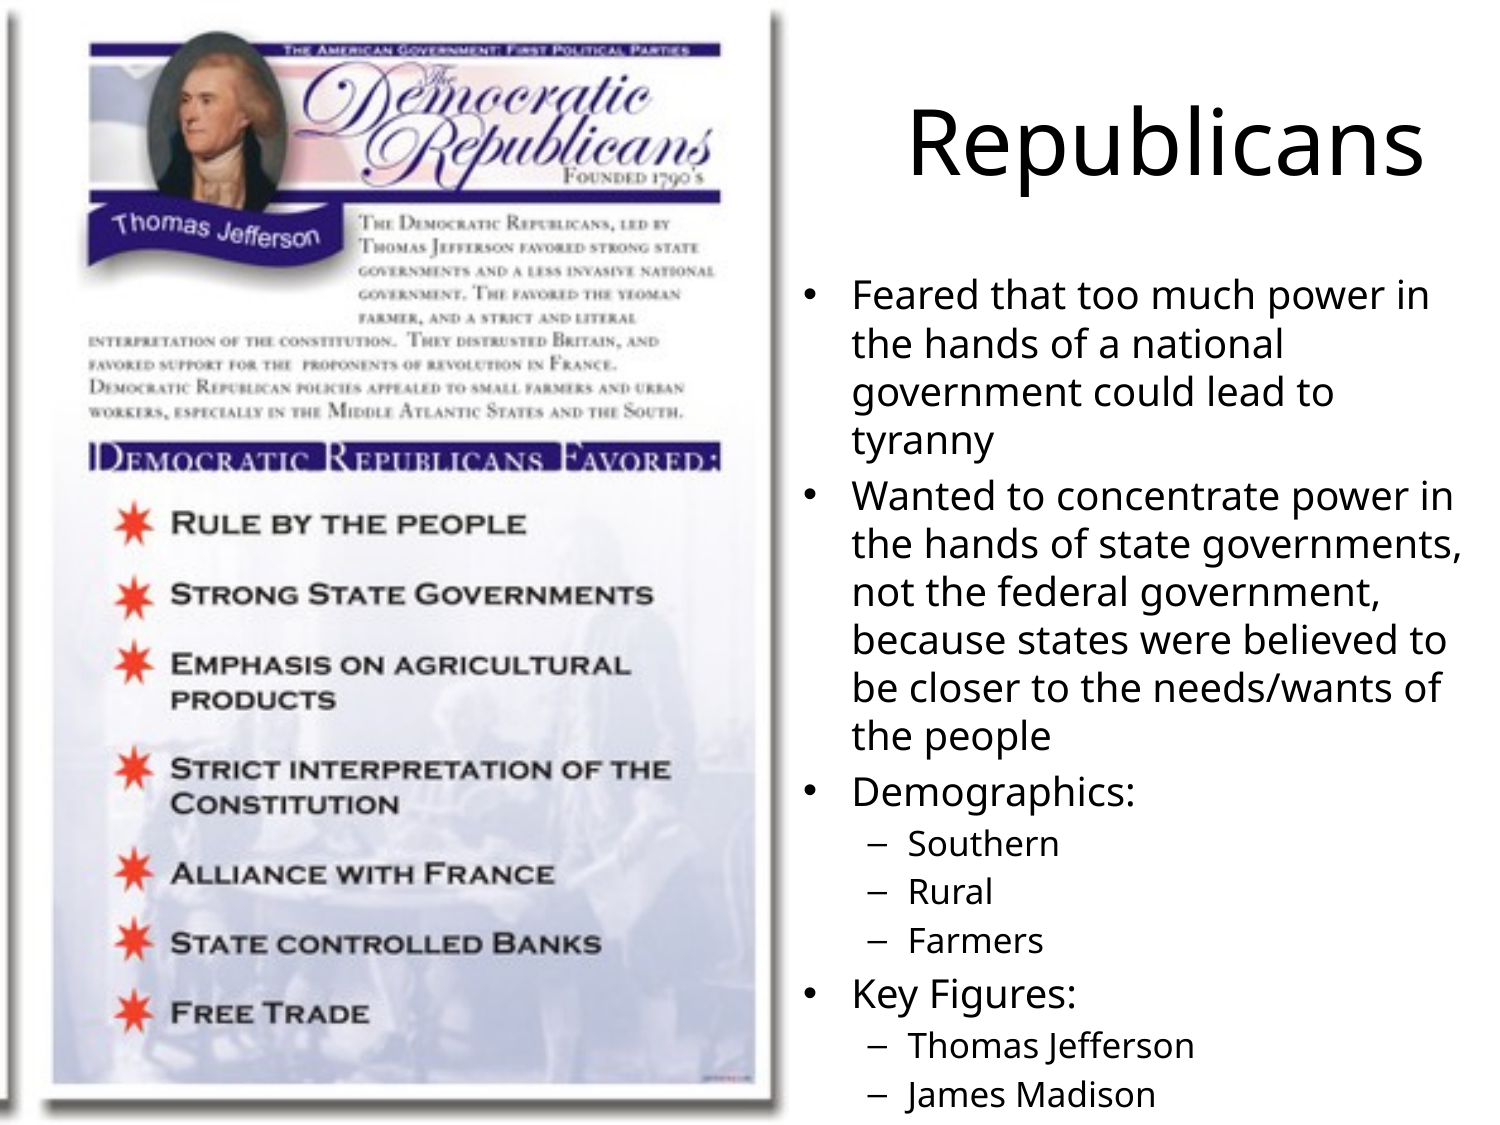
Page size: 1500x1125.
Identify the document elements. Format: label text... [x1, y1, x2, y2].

title Republicans [792, 45, 1500, 233]
picture [0, 0, 789, 1125]
list Feared that too much power in the hands of a national government could lead to tyranny Wanted to concentrate power in the hands of state governments, not the federal government, because states were believed to be closer to the needs/wants of the people Demographics: Southern Rural Farmers Key Figures: Thomas Jefferson James Madison [792, 262, 1500, 1125]
